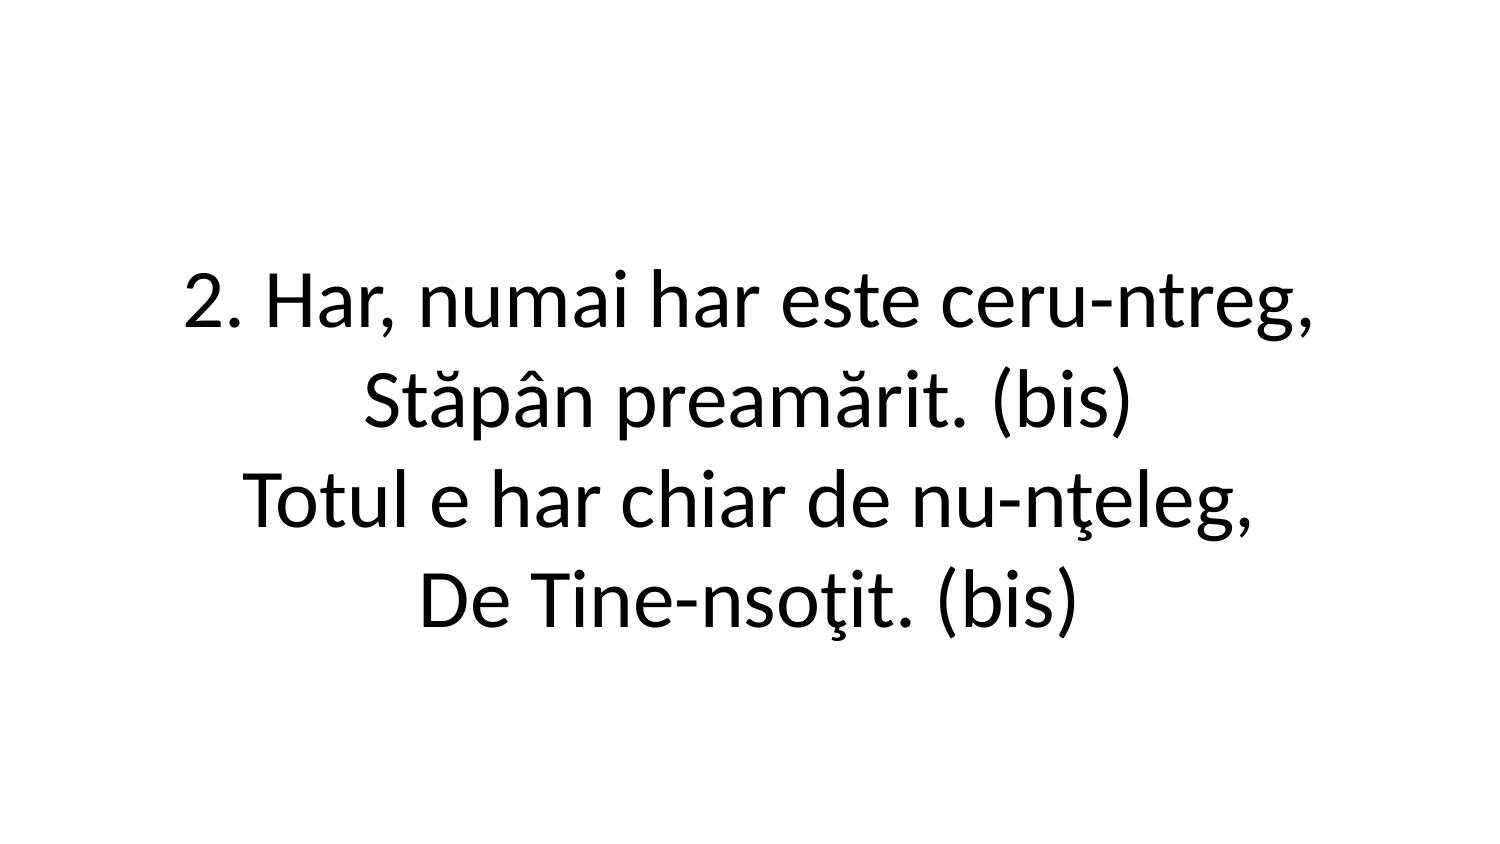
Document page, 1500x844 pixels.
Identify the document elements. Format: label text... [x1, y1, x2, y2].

text_box 2. Har, numai har este ceru-ntreg, Stăpân preamărit. (bis) Totul e har chiar de nu-nţeleg, De Tine-nsoţit. (bis) [167, 192, 1333, 652]
